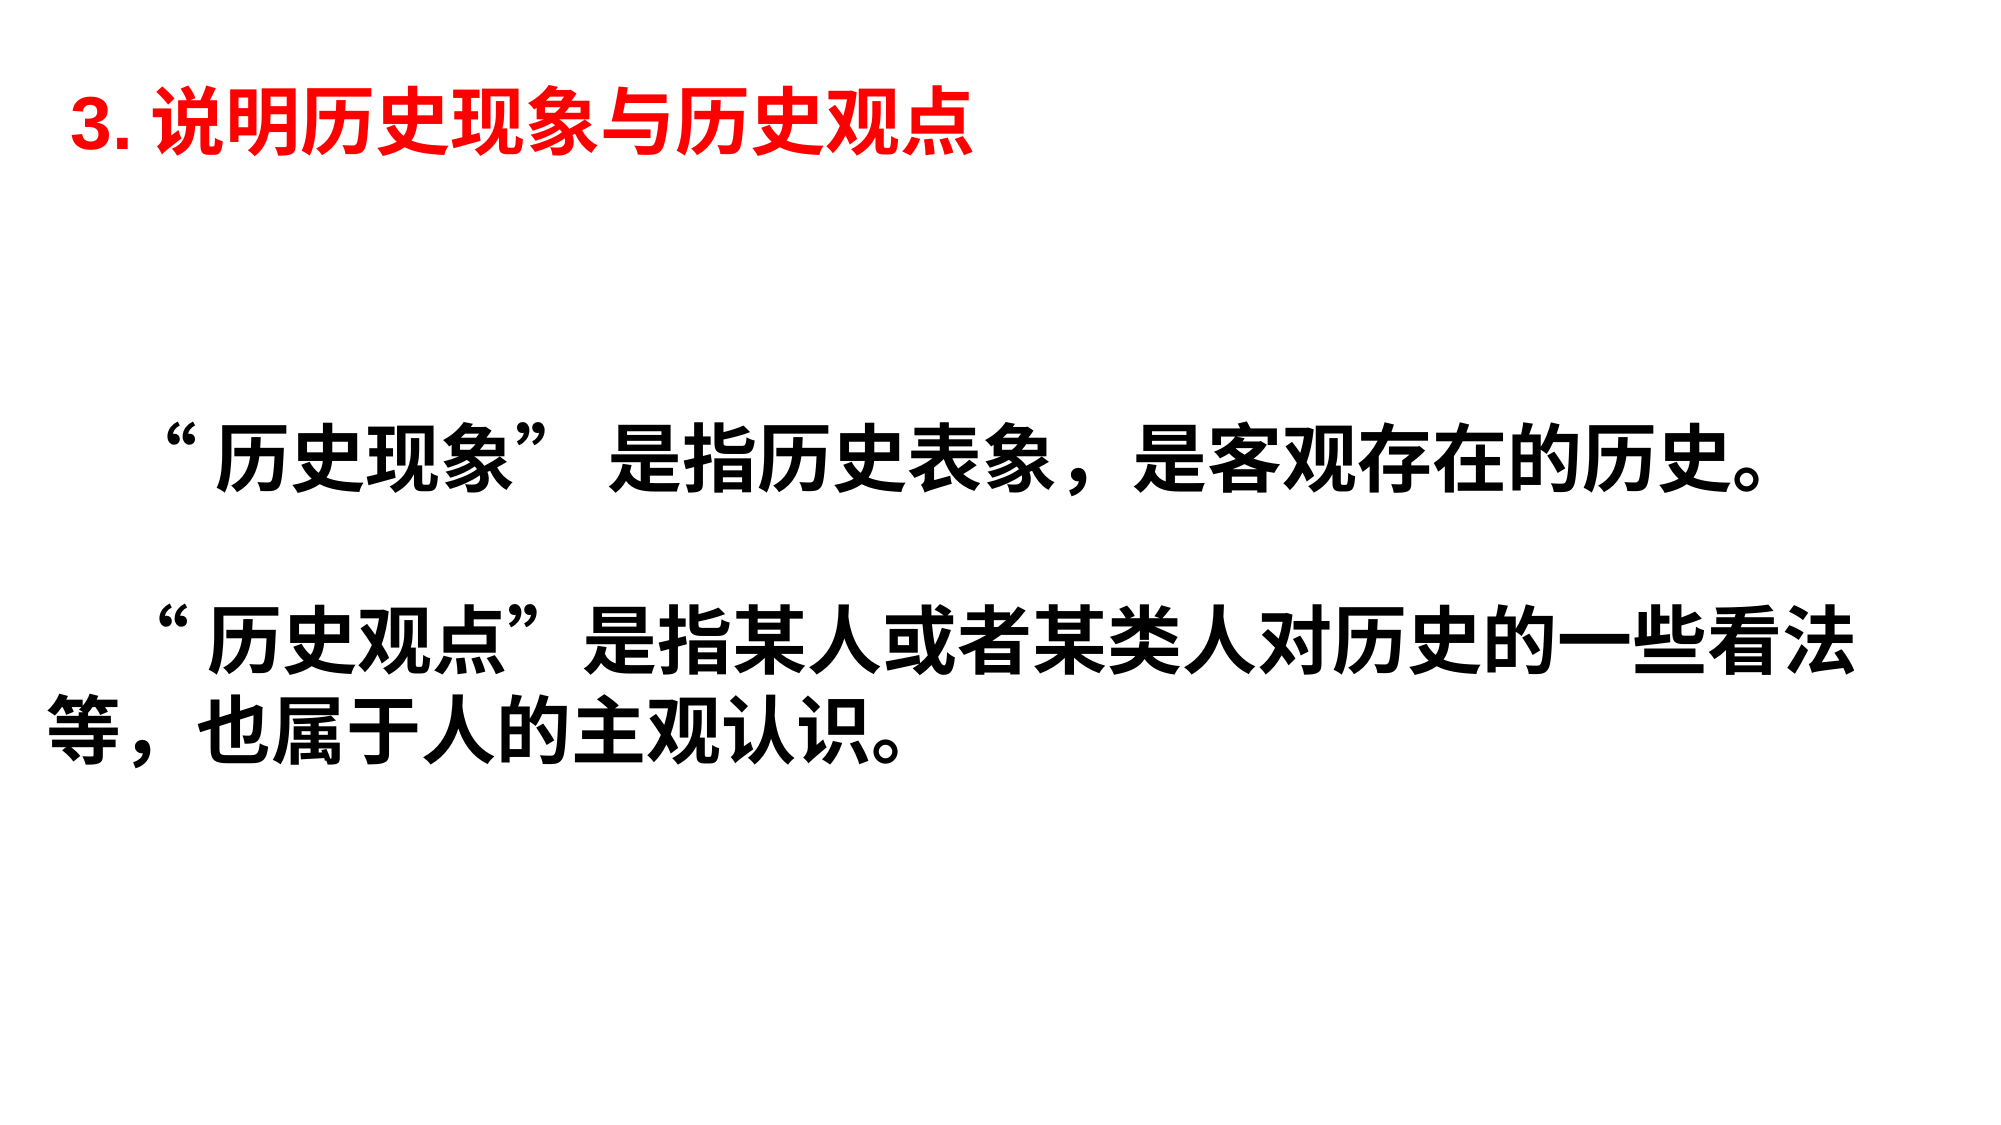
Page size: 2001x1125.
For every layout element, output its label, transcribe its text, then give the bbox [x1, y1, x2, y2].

text_box “历史现象” 是指历史表象，是客观存在的历史。 “历史观点”是指某人或者某类人对历史的一些看法等，也属于人的主观认识。 [31, 395, 1959, 781]
text_box 3.说明历史现象与历史观点 [55, 67, 991, 172]
